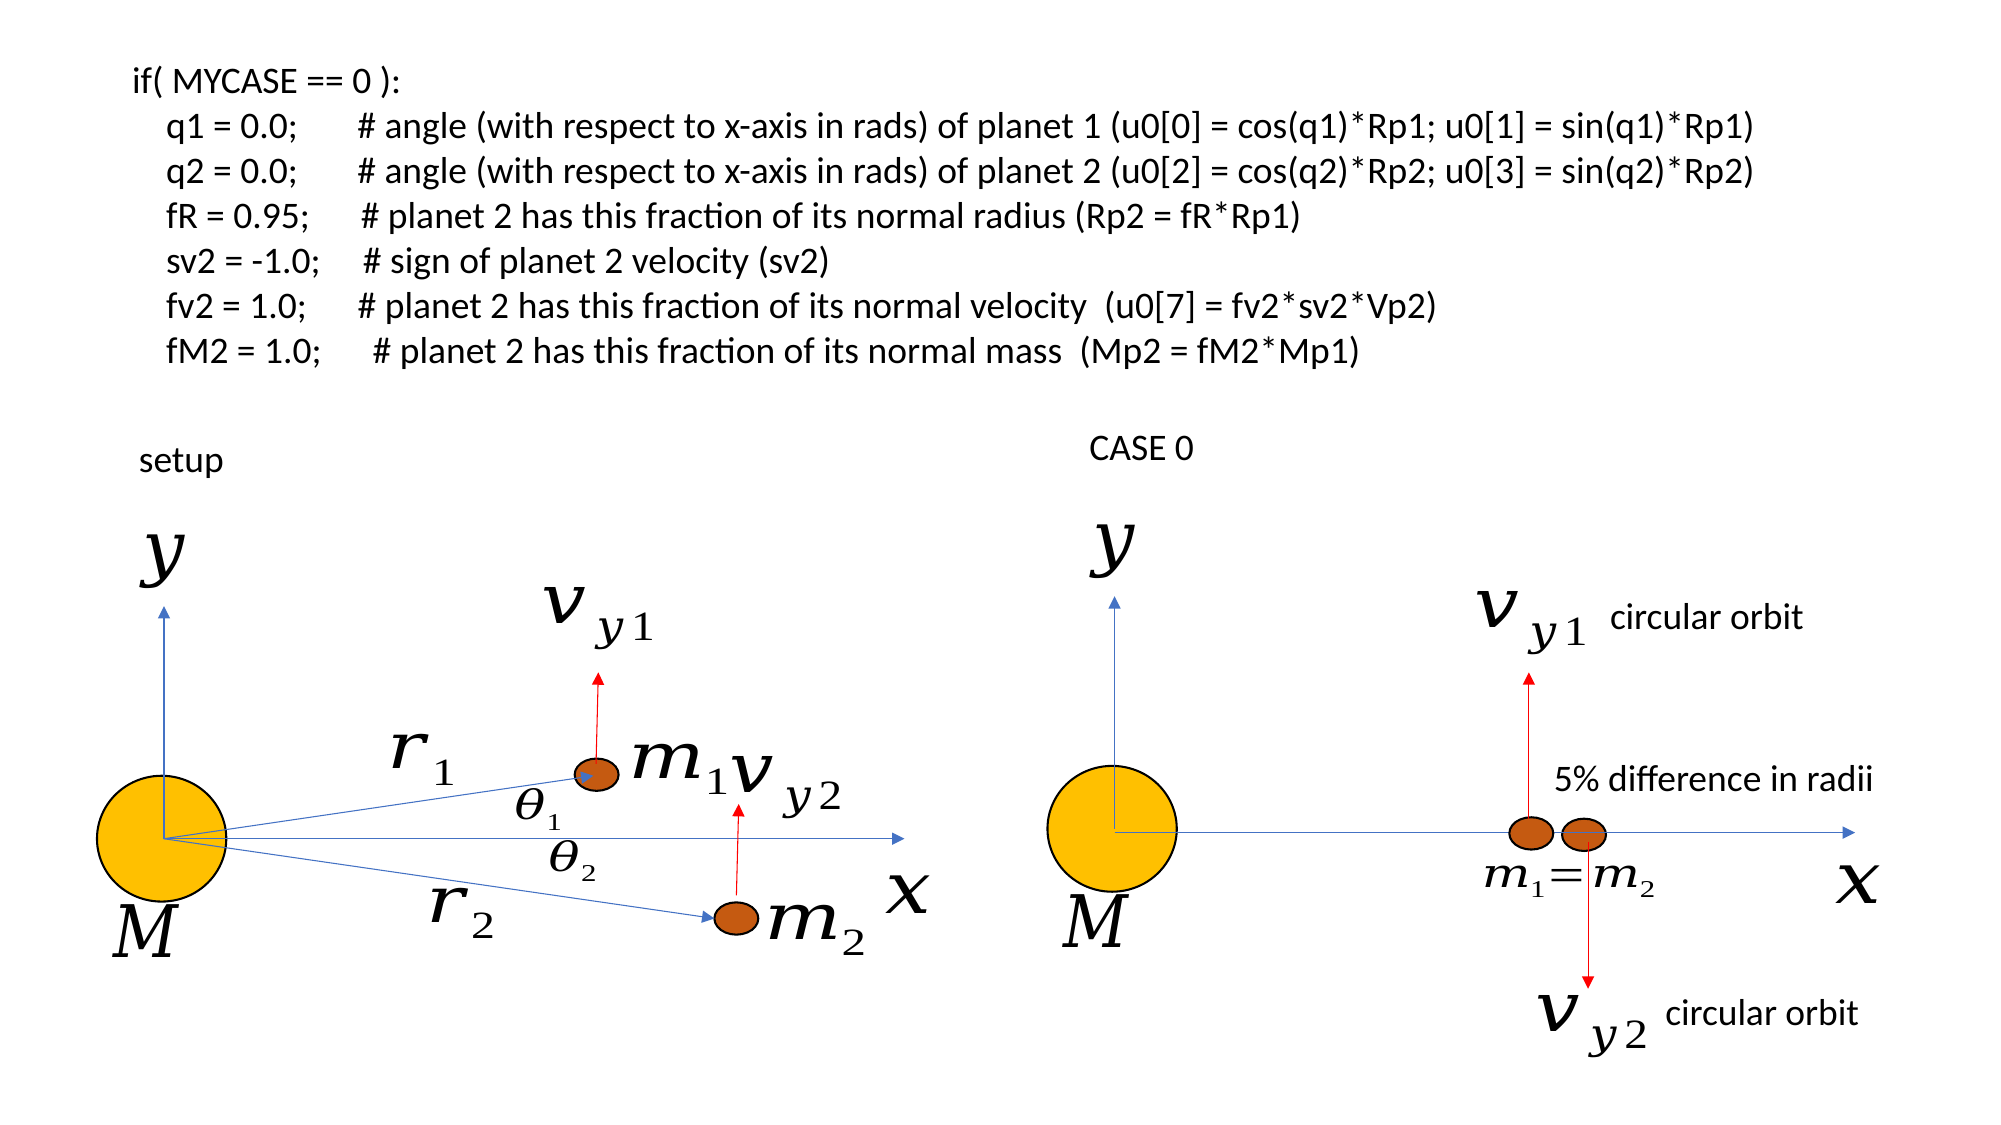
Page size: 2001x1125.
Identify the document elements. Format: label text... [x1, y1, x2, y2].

text_box [1508, 833, 1555, 851]
text_box 5% difference in radii [1539, 746, 1889, 807]
text_box [1046, 764, 1178, 893]
text_box circular orbit [1650, 980, 1875, 1041]
text_box [1561, 817, 1607, 832]
text_box [95, 774, 163, 903]
text_box if( MYCASE == 0 ): q1 = 0.0; # angle (with respect to x-axis in rads) of planet 1 (u0[0] = cos(q1)*Rp1; u0[1] = sin(q1)*Rp1) q2 = 0.0; # angle (with respect to x-axis in rads) of planet 2 (u0[2] = cos(q2)*Rp2; u0[3] = sin(q2)*Rp2) fR = 0.95; # planet 2 has this fraction of its normal radius (Rp2 = fR*Rp1) sv2 = -1.0; # sign of planet 2 velocity (sv2) fv2 = 1.0; # planet 2 has this fraction of its normal velocity (u0[7] = fv2*sv2*Vp2) fM2 = 1.0; # planet 2 has this fraction of its normal mass (Mp2 = fM2*Mp1) [117, 49, 1908, 379]
text_box setup [124, 427, 240, 488]
text_box circular orbit [1595, 584, 1819, 645]
text_box [713, 901, 760, 936]
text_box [163, 775, 594, 838]
text_box [573, 757, 620, 792]
text_box [1561, 833, 1608, 853]
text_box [163, 838, 715, 919]
text_box [1508, 816, 1555, 832]
text_box CASE 0 [1074, 415, 1210, 476]
